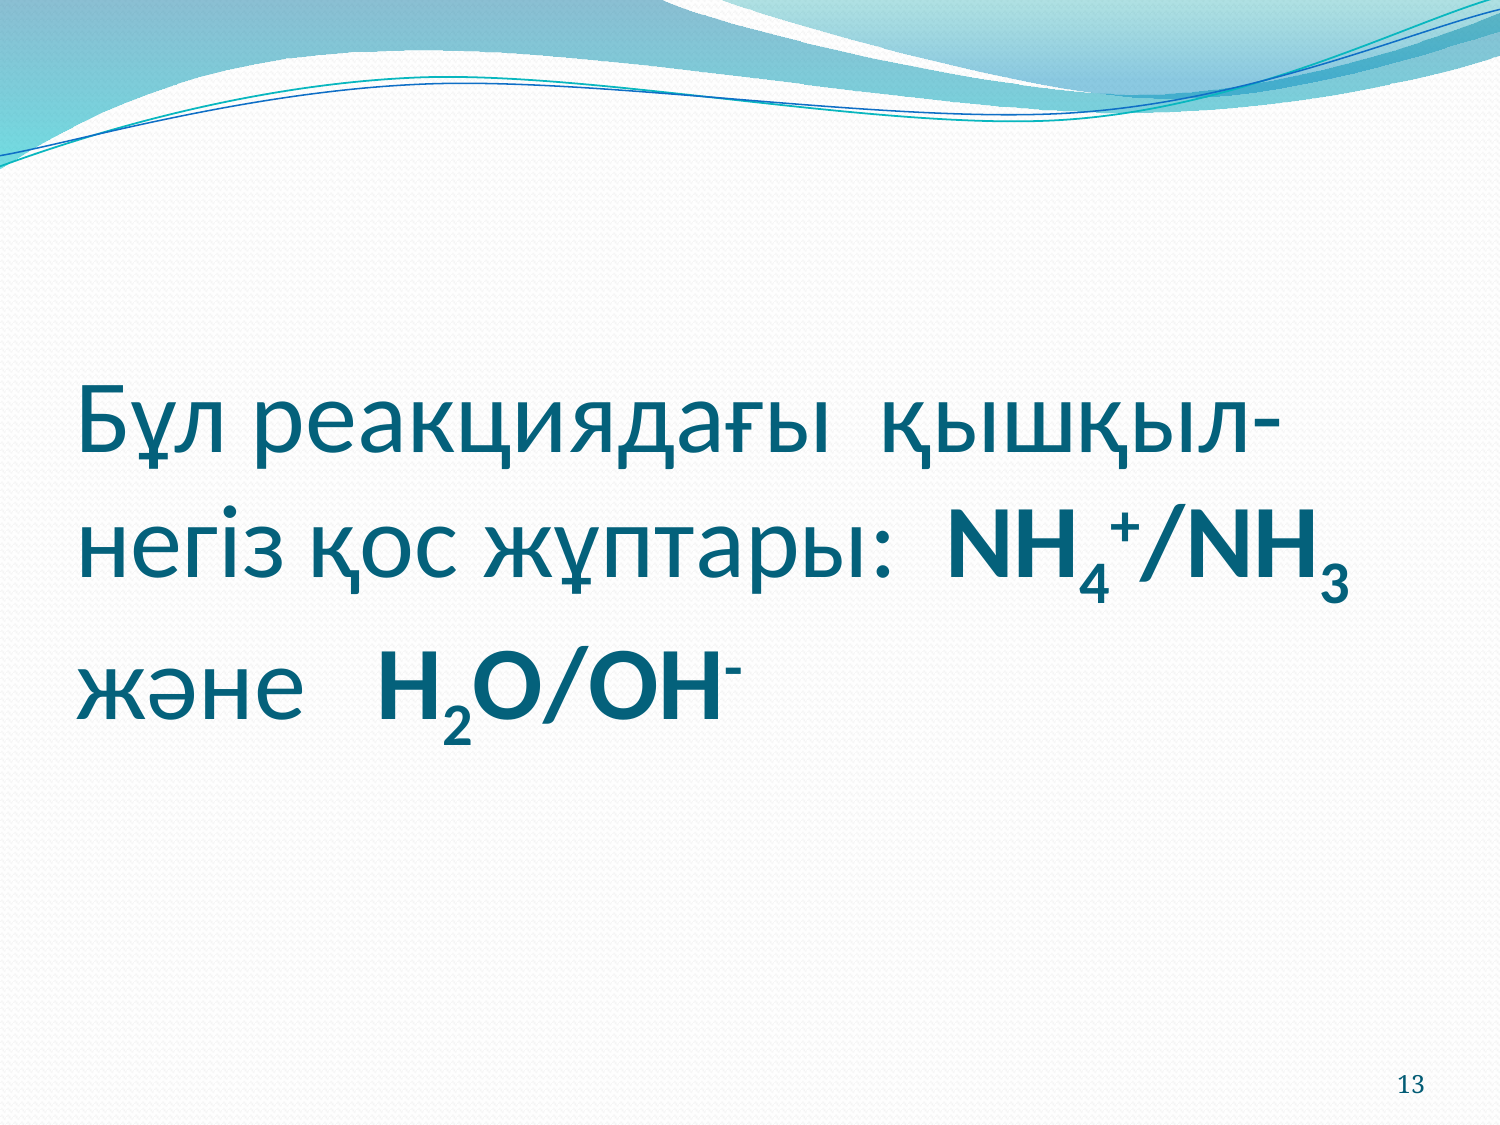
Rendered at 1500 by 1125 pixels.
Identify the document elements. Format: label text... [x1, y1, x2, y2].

title Бұл реакциядағы қышқыл-негіз қос жұптары: NН4+/NН3 және Н2О/ОН- [74, 115, 1438, 1009]
slide_number 13 [1299, 1042, 1425, 1103]
